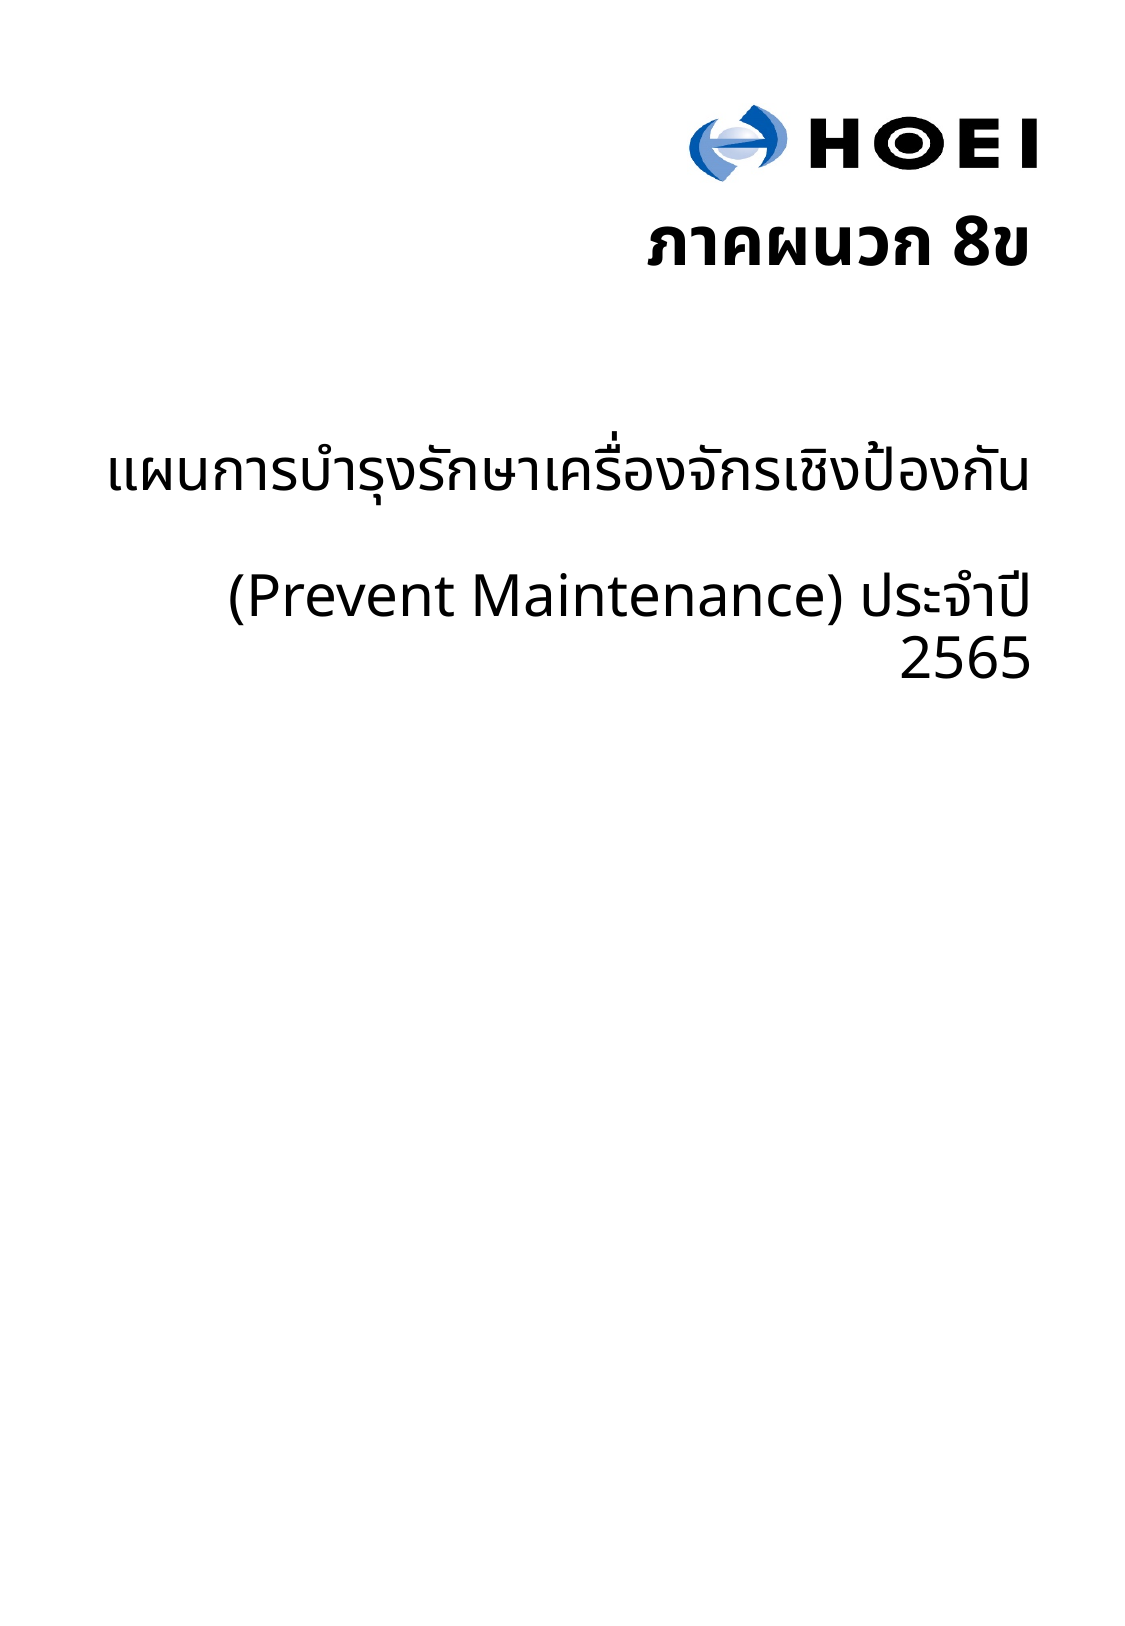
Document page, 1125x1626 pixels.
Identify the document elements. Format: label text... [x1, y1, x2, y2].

list แผนการบำรุงรักษาเครื่องจักรเชิงป้องกัน (Prevent Maintenance) ประจำปี 2565 [77, 432, 1048, 1464]
picture [687, 103, 1038, 183]
title ภาคผนวก 8ข [77, 86, 1048, 401]
